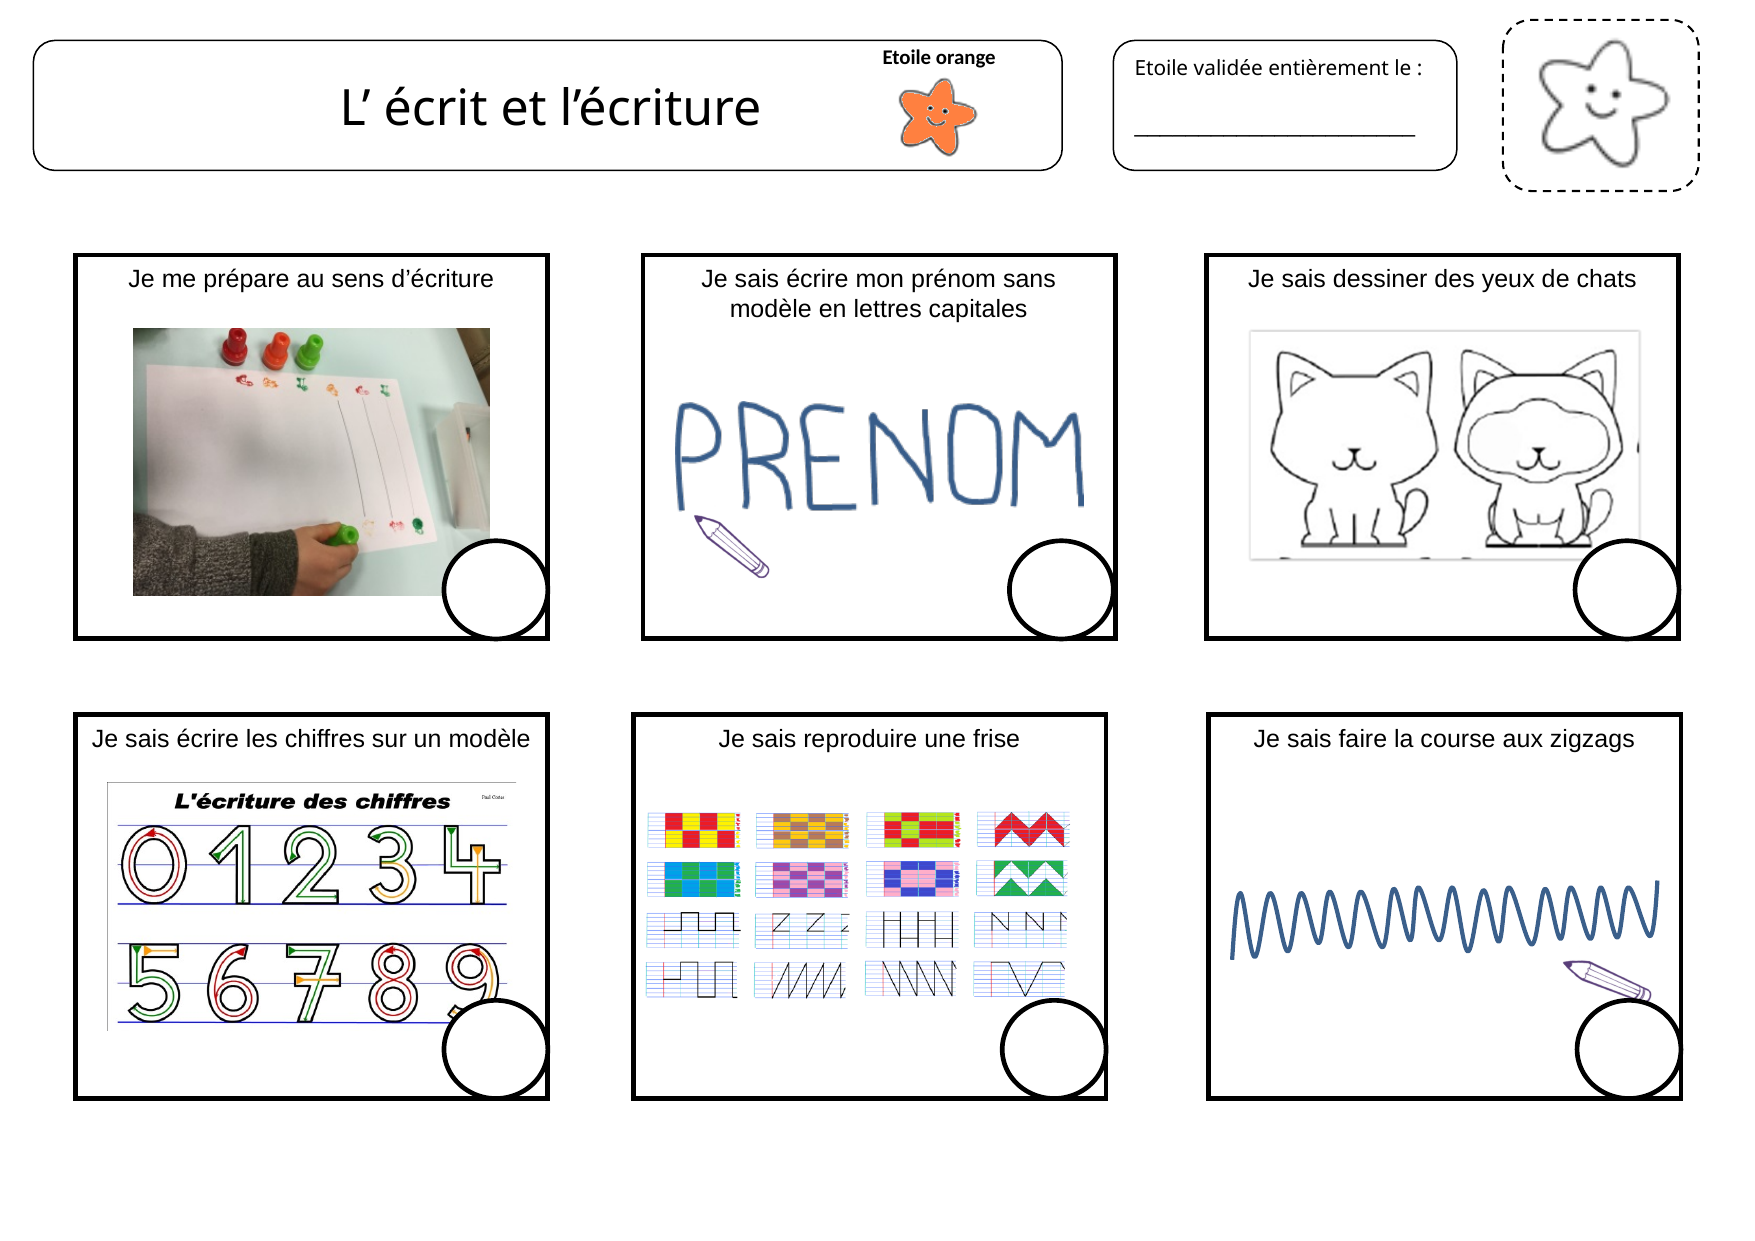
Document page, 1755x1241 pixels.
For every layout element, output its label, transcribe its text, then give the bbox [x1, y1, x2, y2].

text_box Je sais reproduire une frise [633, 714, 1107, 1099]
picture [686, 515, 778, 572]
text_box [1577, 1008, 1681, 1099]
text_box Etoile validée entièrement le : ______________________ [1113, 40, 1457, 171]
text_box [443, 1006, 548, 1099]
picture [888, 72, 982, 162]
text_box [446, 540, 548, 639]
text_box [1575, 544, 1679, 639]
picture [641, 799, 1082, 1018]
picture [674, 401, 1084, 512]
text_box [1009, 540, 1114, 639]
text_box Je sais dessiner des yeux de chats [1206, 255, 1679, 639]
text_box Je me prépare au sens d’écriture [75, 255, 548, 639]
text_box [1502, 19, 1699, 192]
text_box Je sais faire la course aux zigzags [1208, 714, 1681, 1099]
picture [133, 328, 490, 596]
picture [1247, 328, 1643, 562]
picture [1522, 31, 1680, 180]
picture [106, 782, 517, 1031]
picture [1562, 950, 1653, 1007]
text_box L’ écrit et l’écriture [33, 40, 1063, 171]
text_box Etoile orange [838, 36, 1040, 77]
text_box [1002, 1010, 1107, 1099]
text_box Je sais écrire les chiffres sur un modèle [75, 714, 548, 1099]
text_box [1230, 880, 1660, 960]
text_box Je sais écrire mon prénom sans modèle en lettres capitales [642, 255, 1116, 639]
